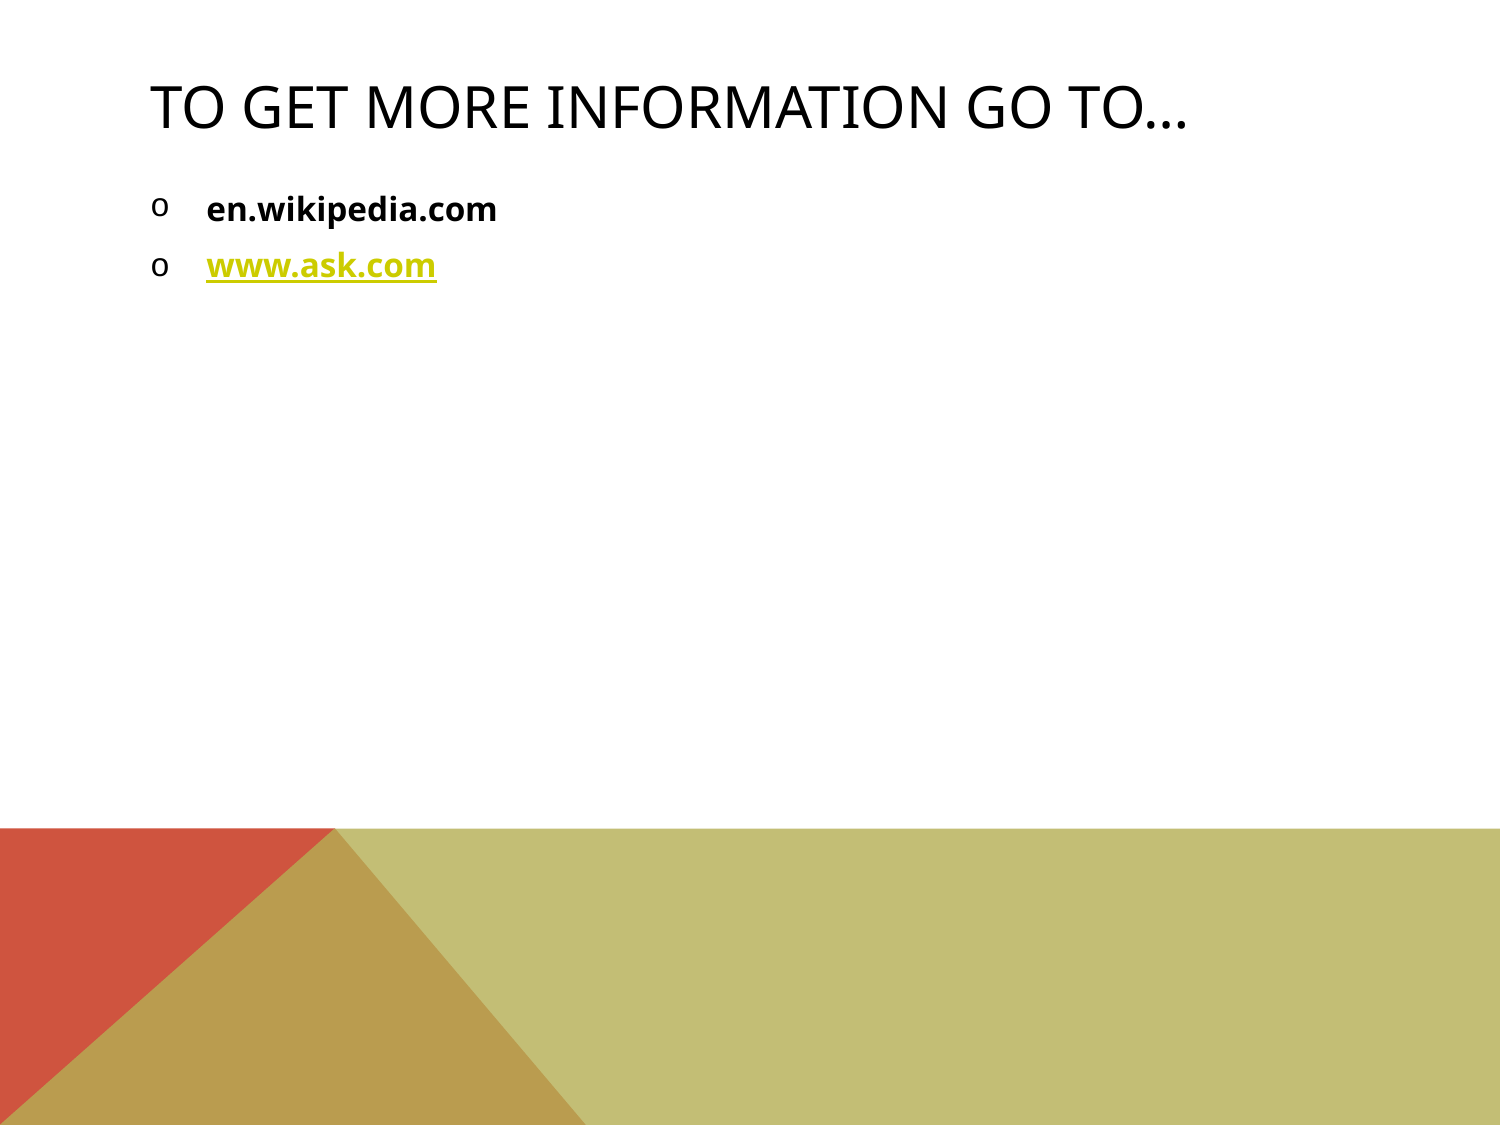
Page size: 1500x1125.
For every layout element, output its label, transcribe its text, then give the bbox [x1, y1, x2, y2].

title TO get more information go to… [135, 60, 1369, 150]
list en.wikipedia.com www.ask.com [135, 180, 1369, 768]
